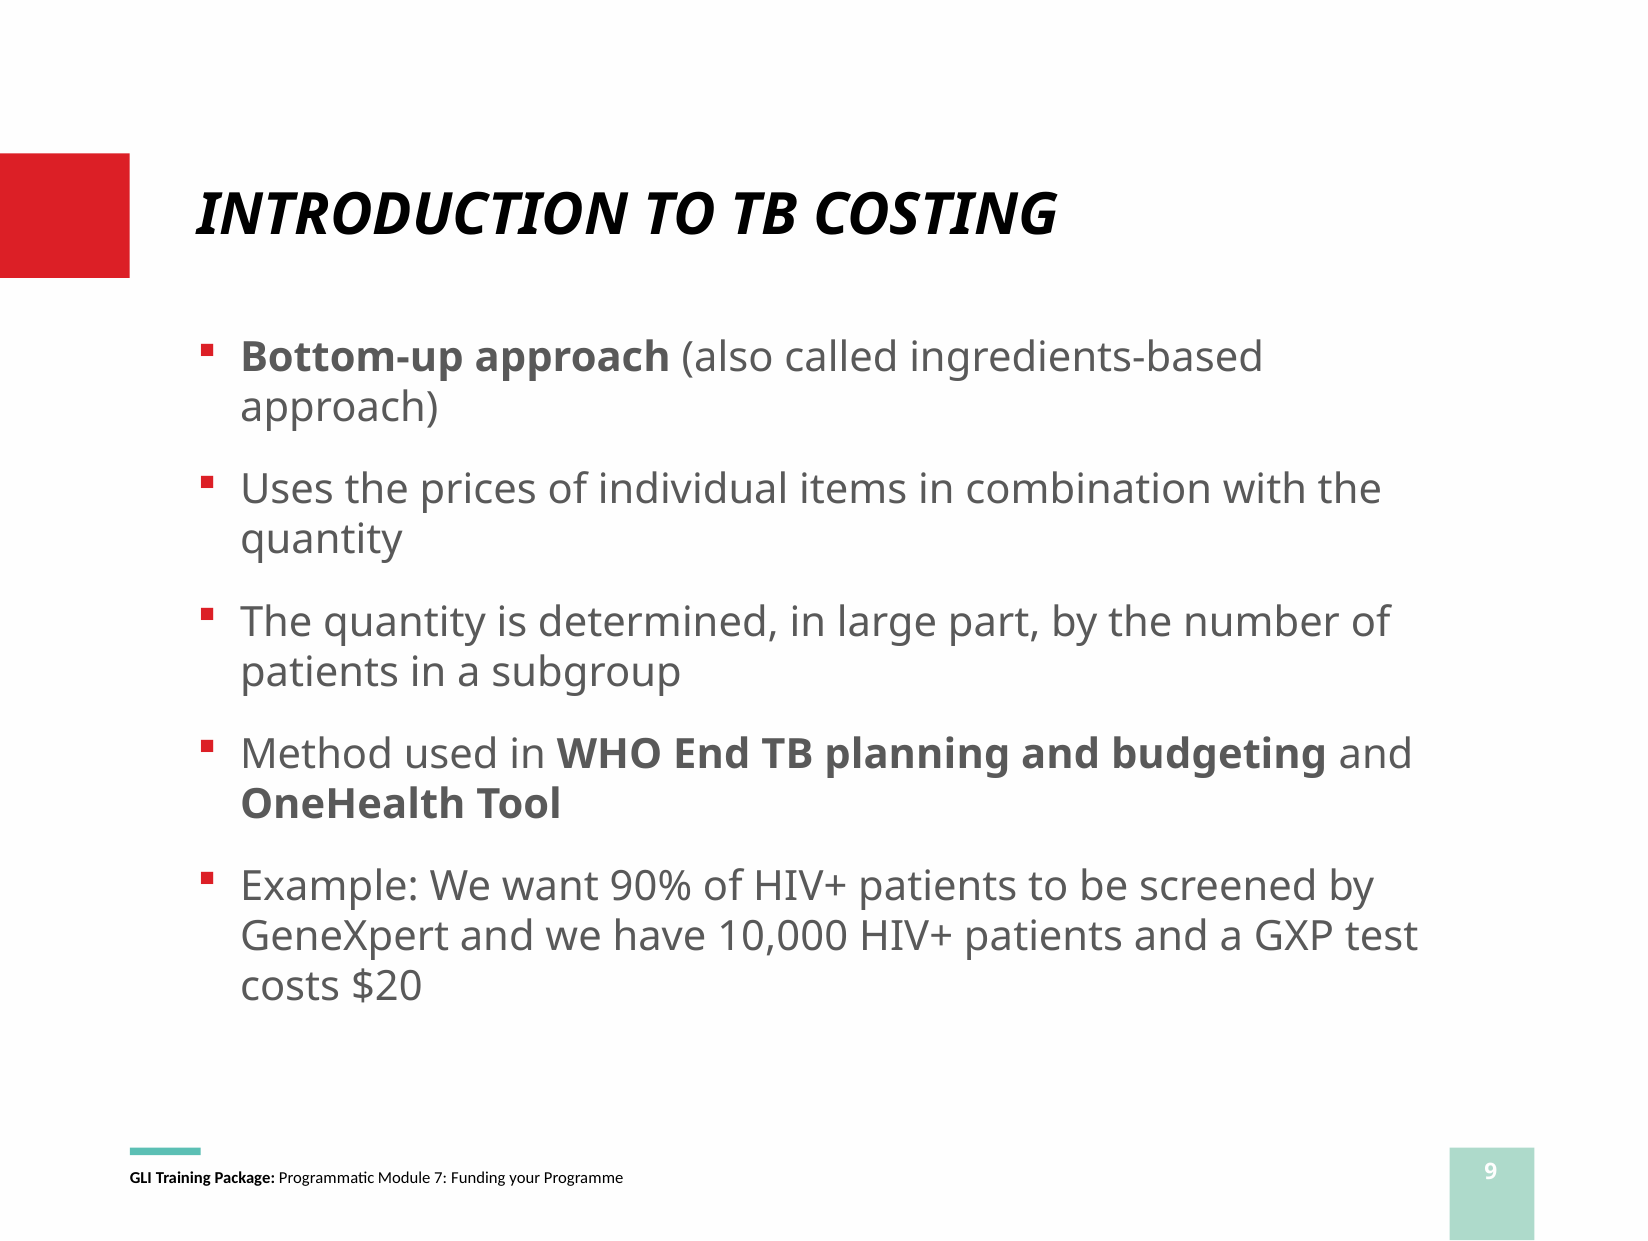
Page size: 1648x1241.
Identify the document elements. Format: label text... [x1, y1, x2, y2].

list Bottom-up approach (also called ingredients-based approach) Uses the prices of individual items in combination with the quantity The quantity is determined, in large part, by the number of patients in a subgroup Method used in WHO End TB planning and budgeting and OneHealth Tool Example: We want 90% of HIV+ patients to be screened by GeneXpert and we have 10,000 HIV+ patients and a GXP test costs $20 [197, 330, 1450, 1087]
title INTRODUCTION TO TB COSTING [197, 153, 1450, 278]
